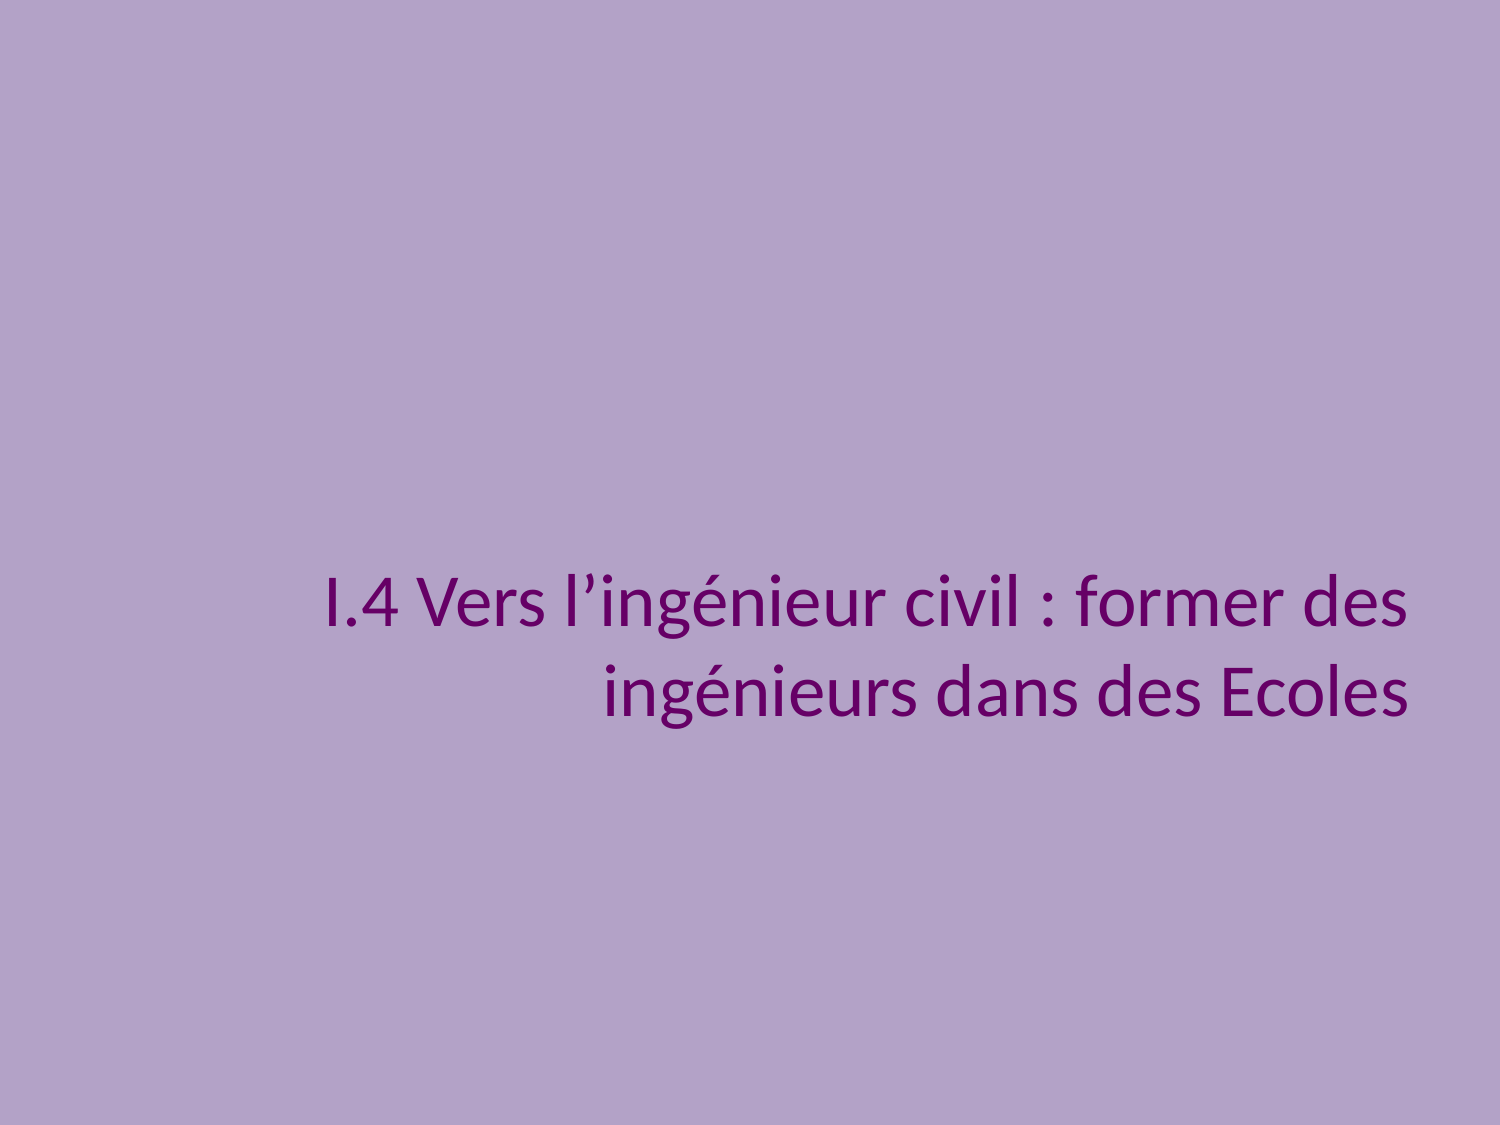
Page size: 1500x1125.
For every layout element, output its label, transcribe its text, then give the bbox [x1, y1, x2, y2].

list I.4 Vers l’ingénieur civil : former des ingénieurs dans des Ecoles [75, 262, 1425, 1005]
